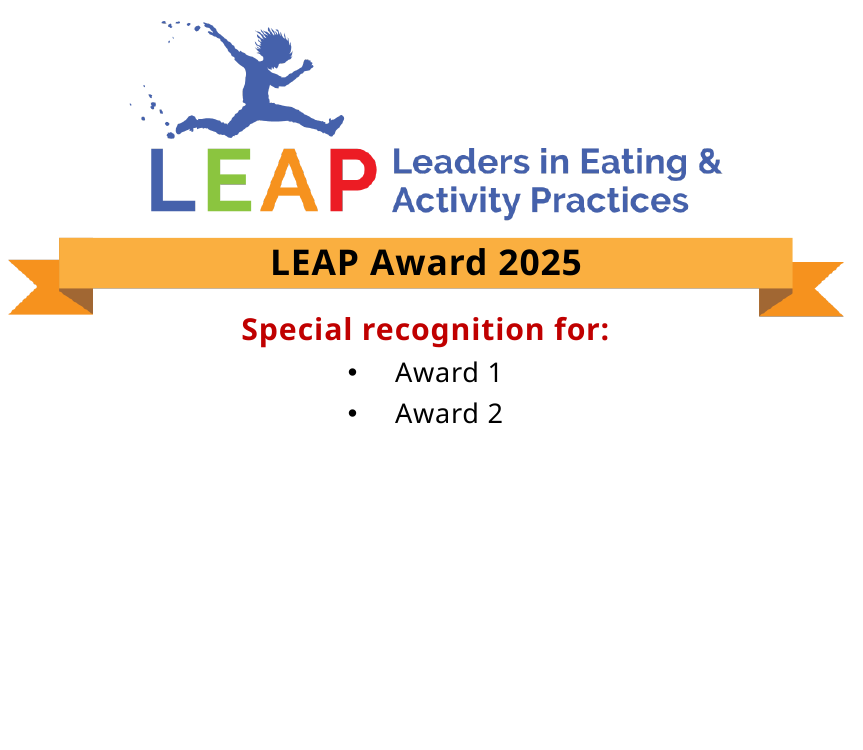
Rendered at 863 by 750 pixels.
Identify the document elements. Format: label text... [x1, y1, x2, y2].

picture [1, 0, 863, 338]
list Special recognition for: Award 1 Award 2 [91, 307, 760, 603]
title LEAP Award 2025 [60, 240, 792, 287]
